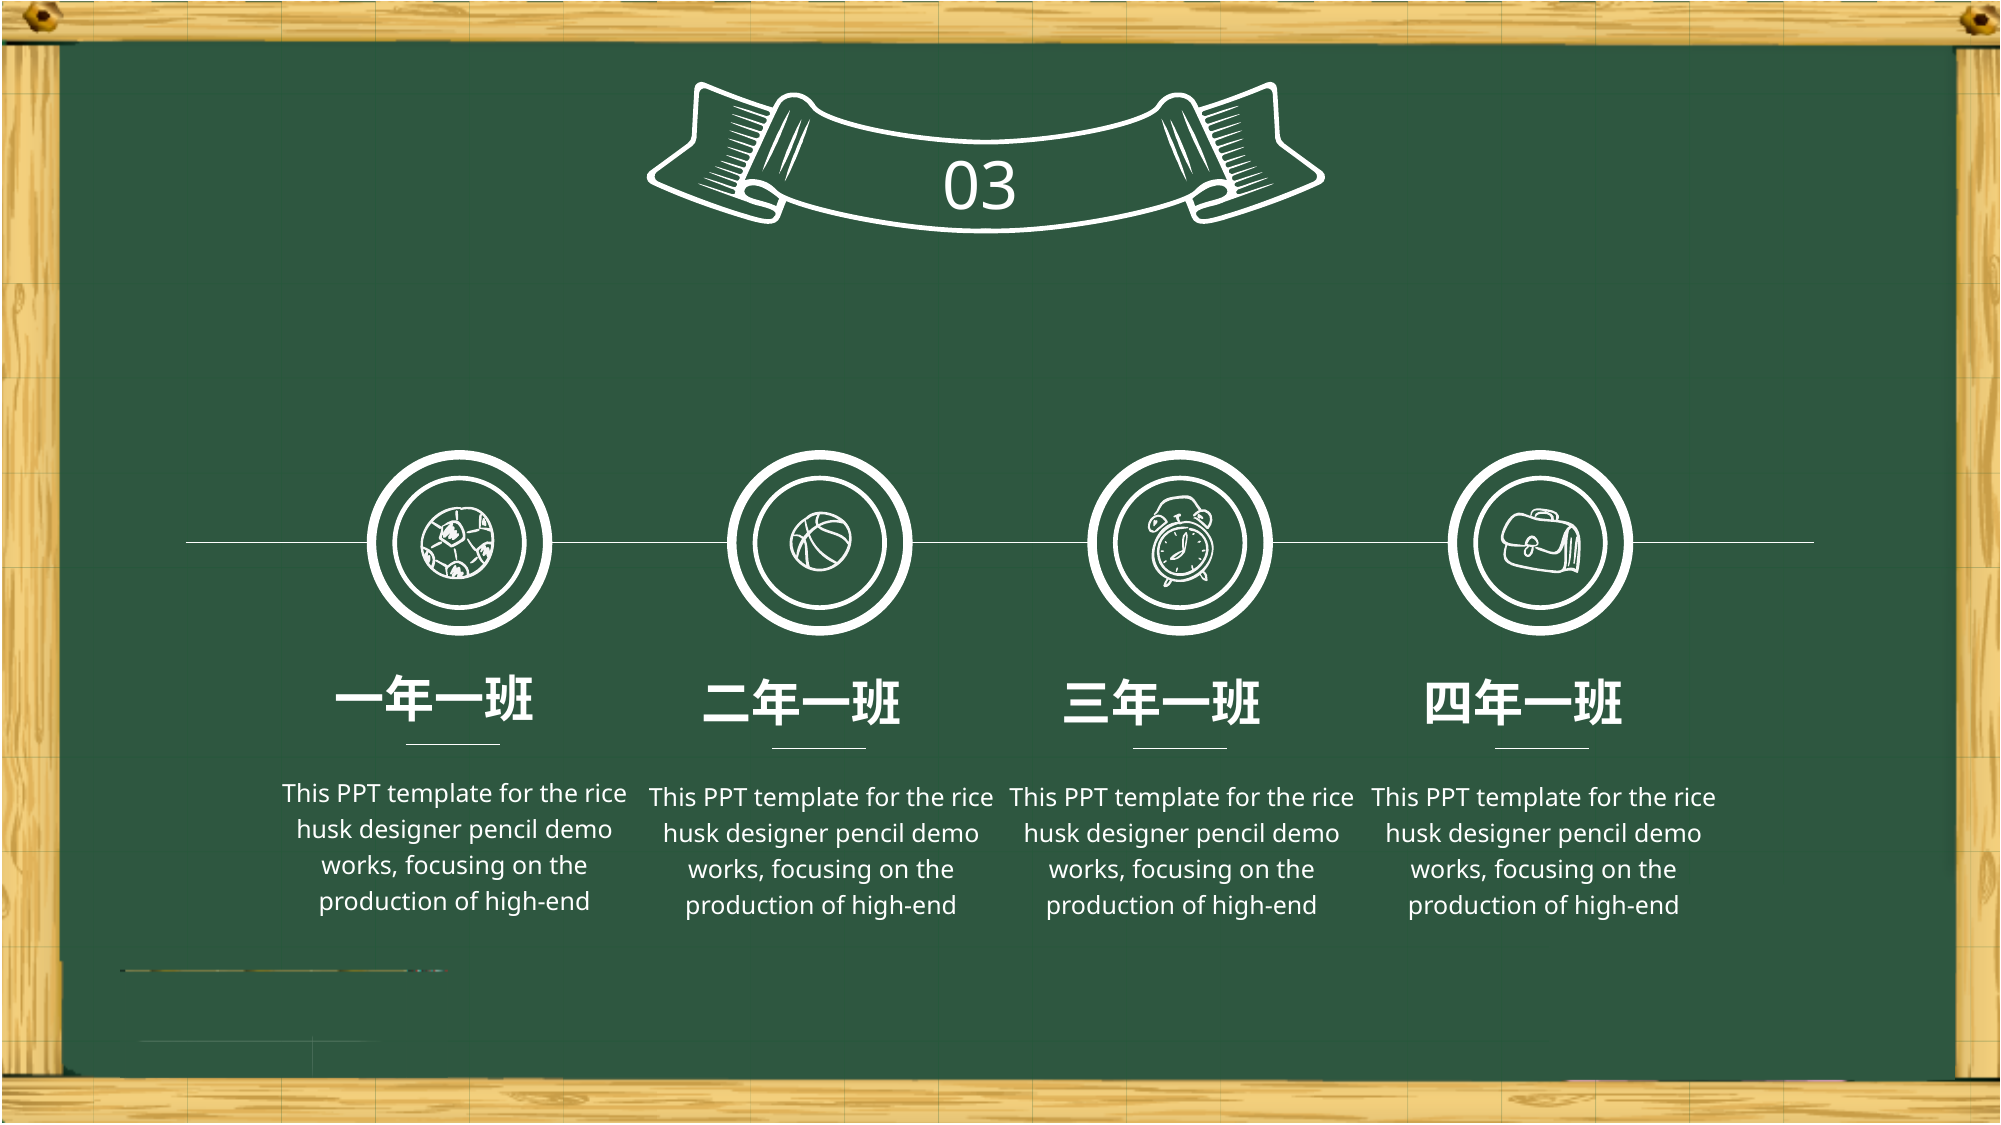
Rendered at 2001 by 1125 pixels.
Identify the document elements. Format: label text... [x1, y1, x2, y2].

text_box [419, 502, 496, 580]
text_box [731, 454, 908, 631]
text_box 二年一班 [686, 664, 953, 739]
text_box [1092, 454, 1269, 631]
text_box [1499, 505, 1581, 575]
text_box 一年一班 [319, 660, 586, 736]
text_box This PPT template for the rice husk designer pencil demo works, focusing on the production of high-end [1347, 768, 1741, 927]
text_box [1452, 454, 1629, 631]
text_box This PPT template for the rice husk designer pencil demo works, focusing on the production of high-end [986, 768, 1347, 927]
text_box 四年一班 [1409, 664, 1675, 739]
text_box This PPT template for the rice husk designer pencil demo works, focusing on the production of high-end [258, 764, 651, 923]
text_box 三年一班 [1047, 664, 1313, 739]
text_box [371, 454, 548, 631]
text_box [1145, 494, 1215, 588]
picture [0, 0, 2000, 1123]
text_box This PPT template for the rice husk designer pencil demo works, focusing on the production of high-end [625, 768, 986, 927]
